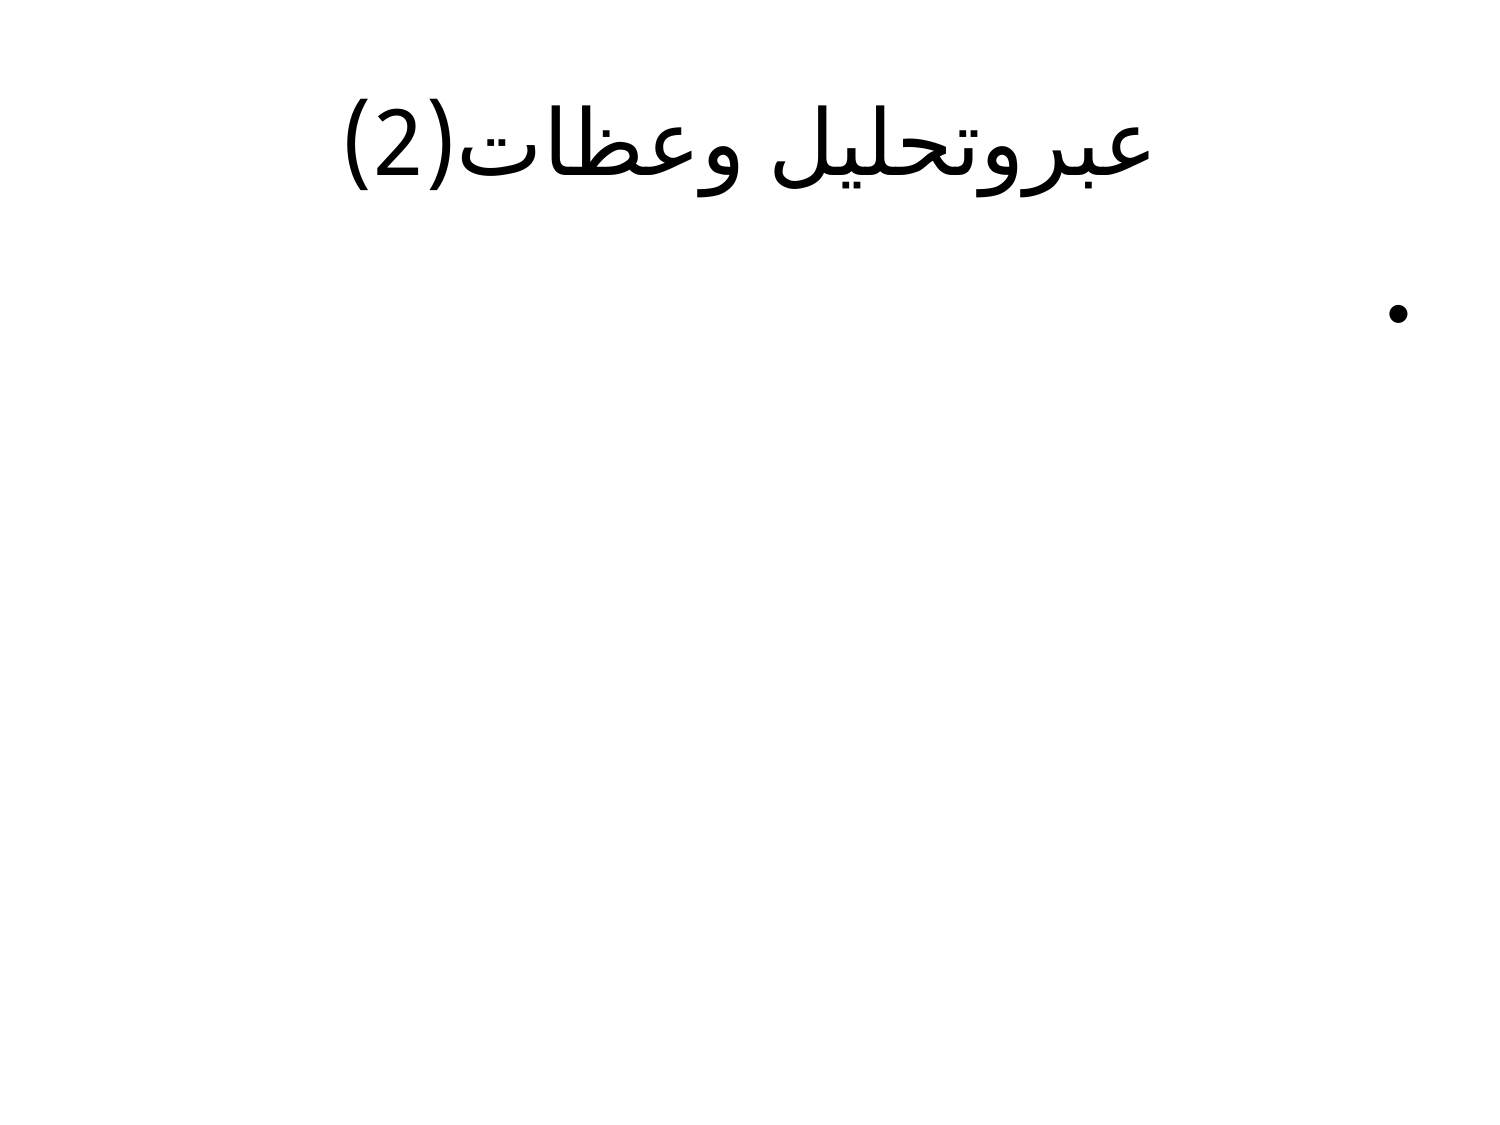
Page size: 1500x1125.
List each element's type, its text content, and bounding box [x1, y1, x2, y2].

title عبروتحليل وعظات(2) [75, 45, 1425, 233]
list https://www.youtube.com/watch?v=QDMjWrkP0Xg&list=PLeQDoVuuYY2Uno_ET5eeYg65AJ6q-fKB3 [75, 262, 1425, 1005]
